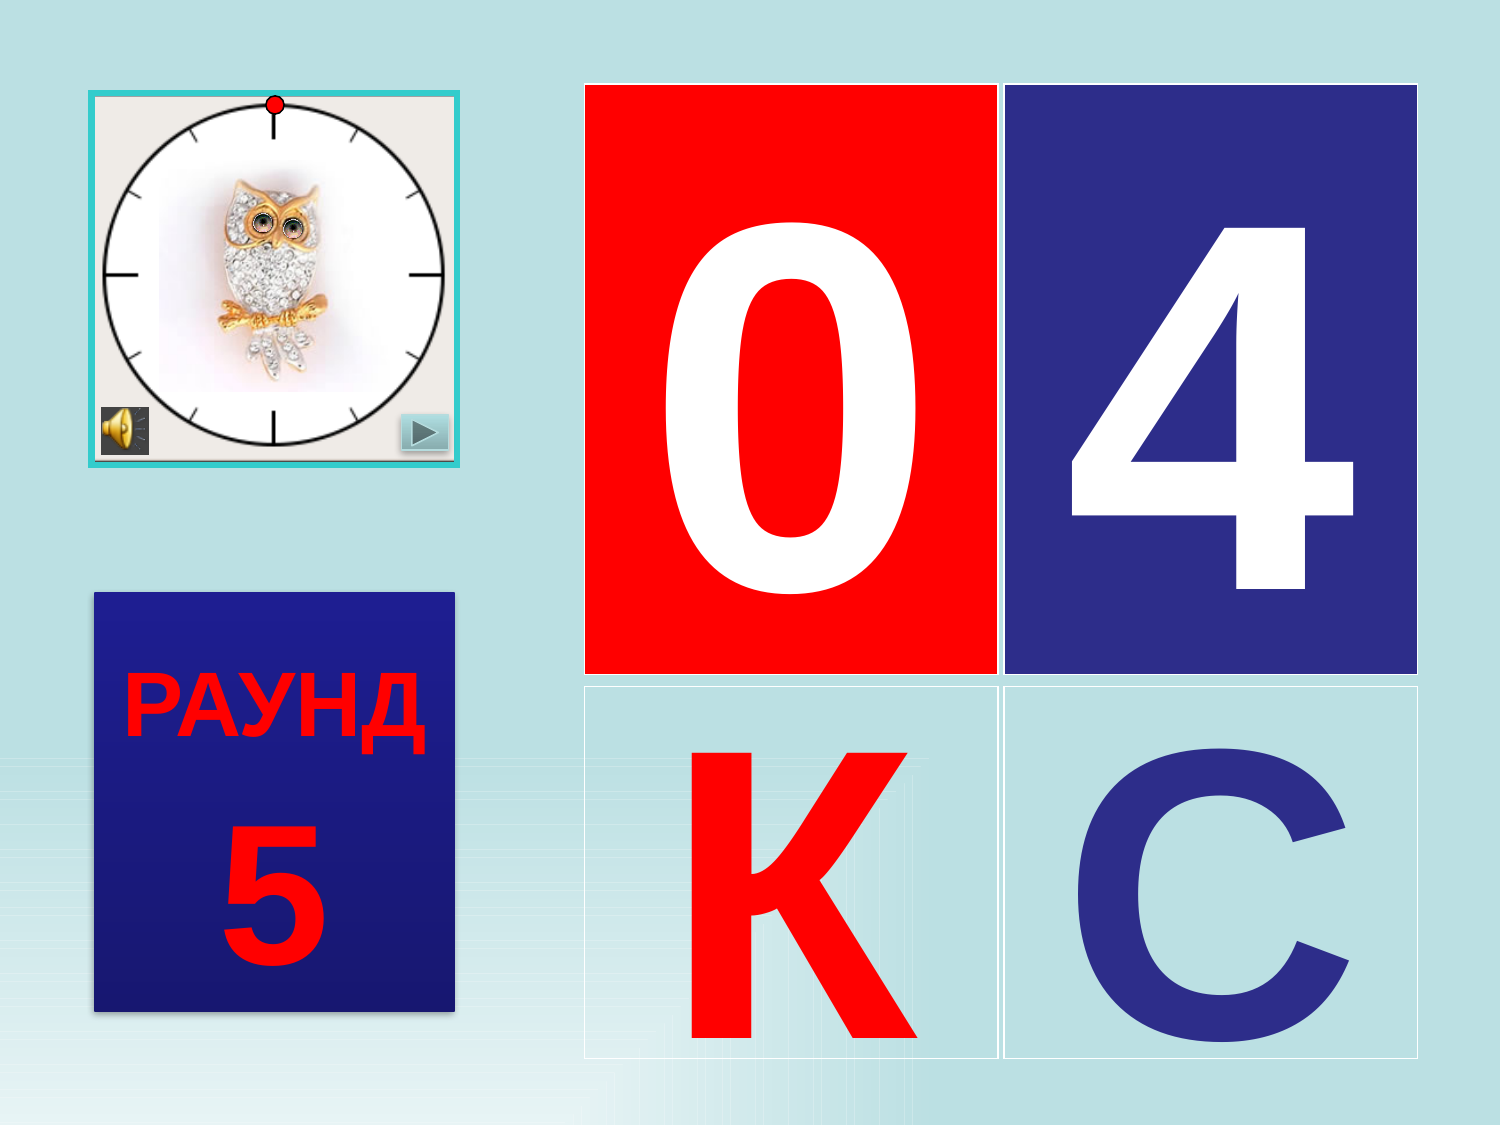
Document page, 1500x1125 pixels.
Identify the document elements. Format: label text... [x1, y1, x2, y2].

text_box С [1004, 686, 1418, 1059]
text_box 4 [1004, 84, 1418, 675]
picture [95, 96, 454, 462]
text_box РАУНД 5 [94, 592, 455, 1012]
text_box 0 [584, 84, 999, 675]
text_box К [584, 686, 998, 1059]
